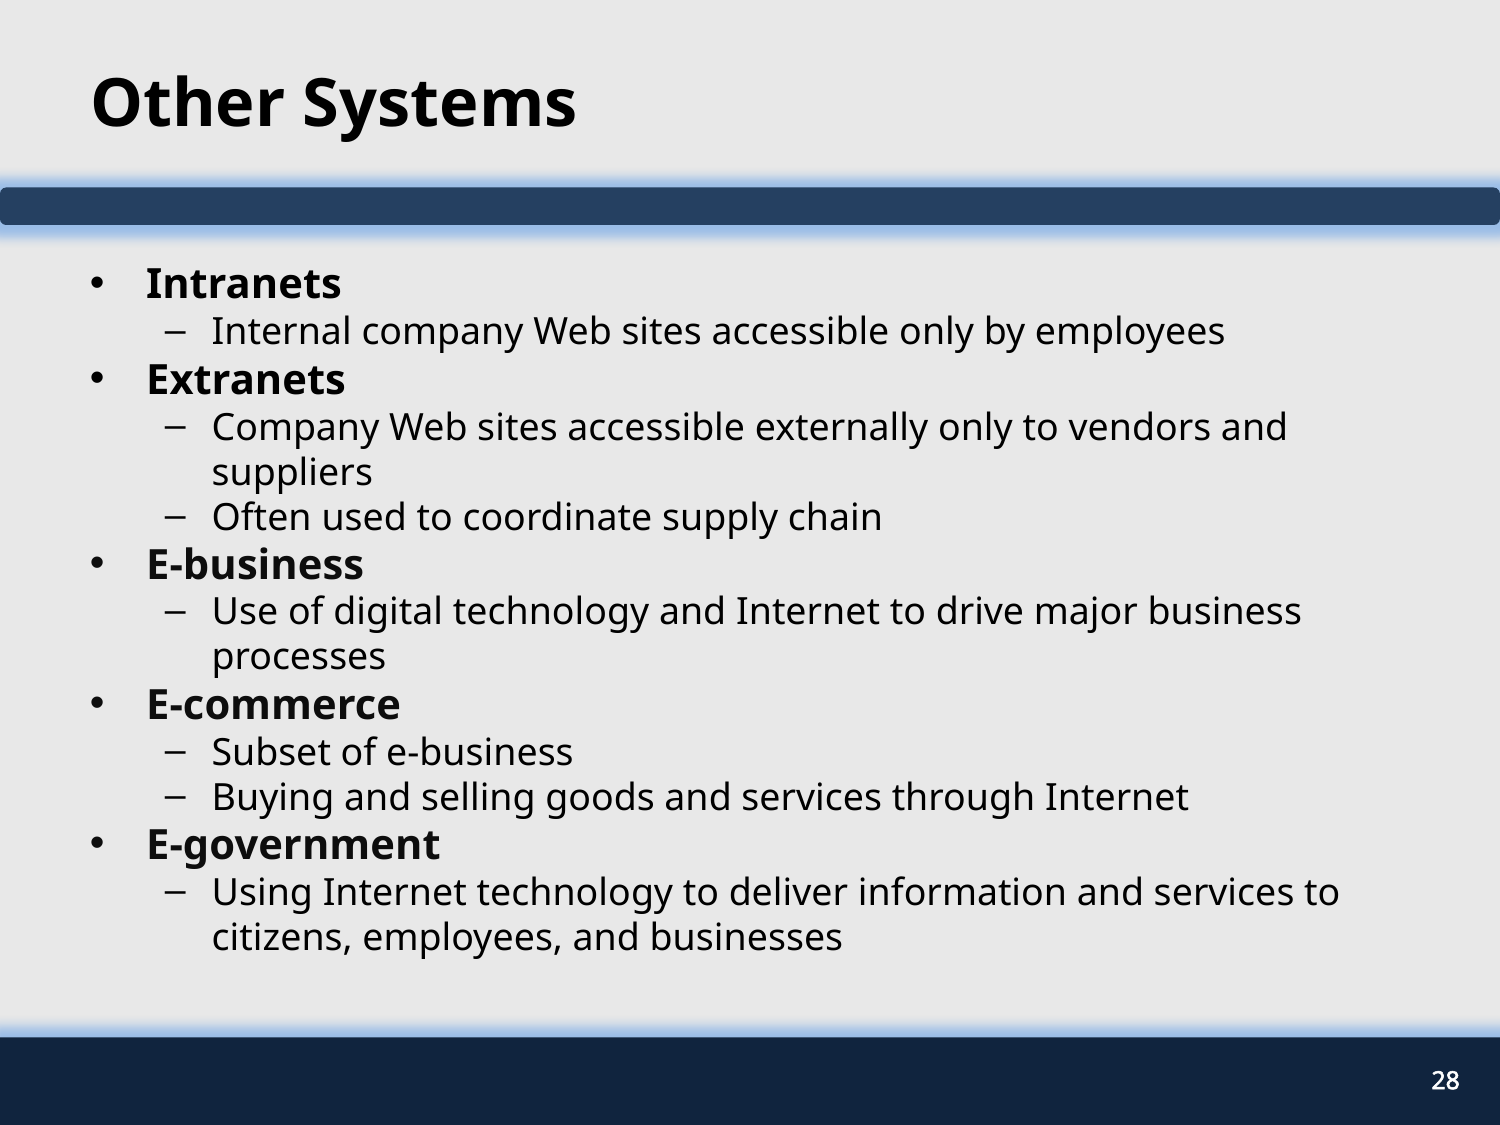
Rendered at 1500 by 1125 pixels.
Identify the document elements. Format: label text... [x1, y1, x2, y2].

title Other Systems [74, 49, 1426, 151]
slide_number 28 [1412, 1050, 1475, 1113]
list Intranets Internal company Web sites accessible only by employees Extranets Company Web sites accessible externally only to vendors and suppliers Often used to coordinate supply chain E-business Use of digital technology and Internet to drive major business processes E-commerce Subset of e-business Buying and selling goods and services through Internet E-government Using Internet technology to deliver information and services to citizens, employees, and businesses [75, 249, 1425, 980]
